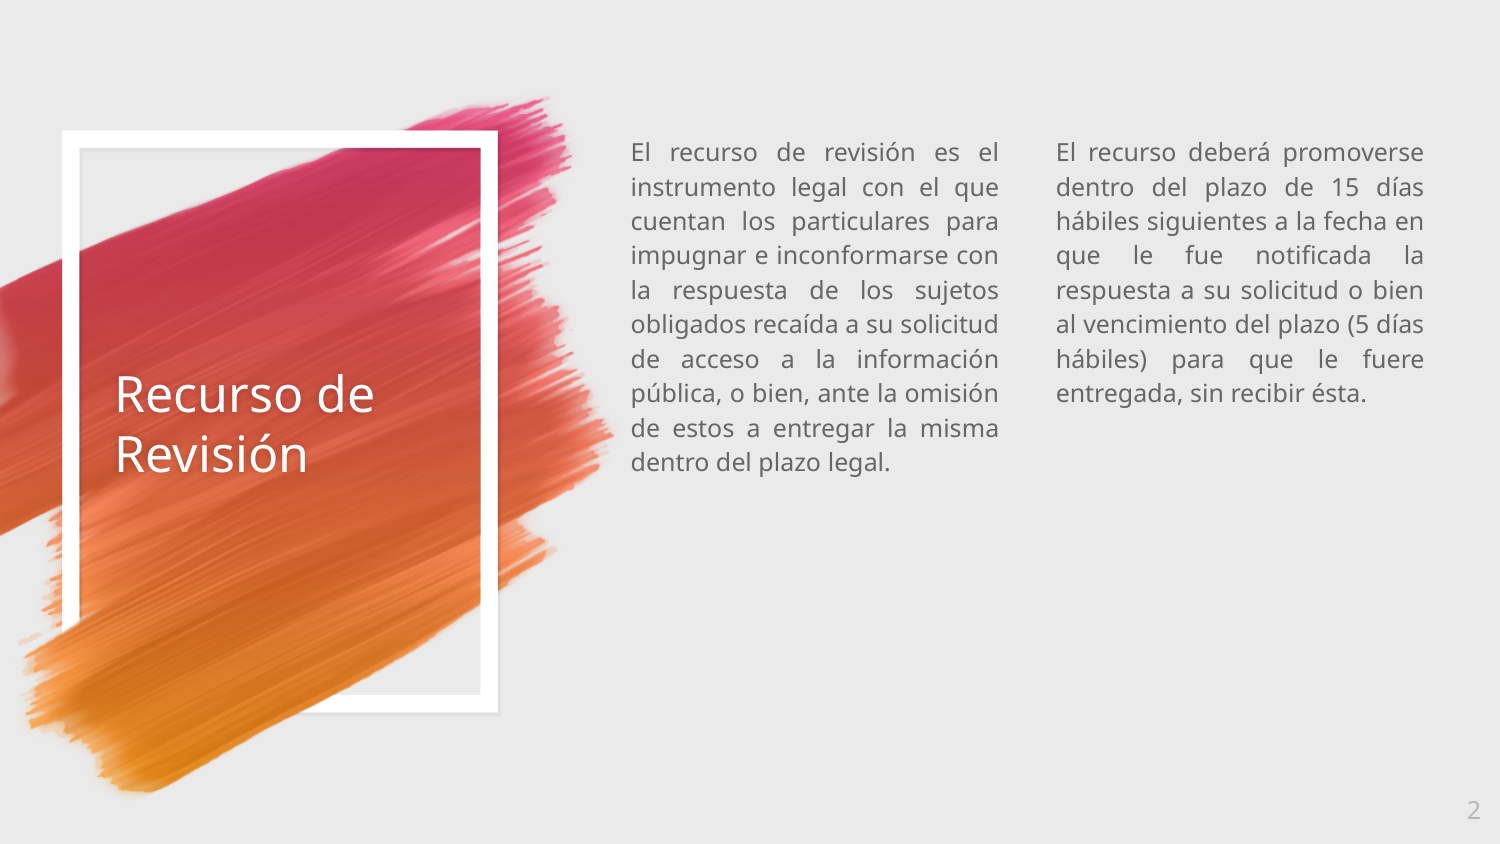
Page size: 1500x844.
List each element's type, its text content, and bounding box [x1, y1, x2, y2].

picture [0, 0, 1500, 844]
title Recurso de Revisión [114, 149, 447, 696]
list El recurso deberá promoverse dentro del plazo de 15 días hábiles siguientes a la fecha en que le fue notificada la respuesta a su solicitud o bien al vencimiento del plazo (5 días hábiles) para que le fuere entregada, sin recibir ésta. [1055, 132, 1426, 713]
slide_number 2 [1391, 779, 1482, 844]
list El recurso de revisión es el instrumento legal con el que cuentan los particulares para impugnar e inconformarse con la respuesta de los sujetos obligados recaída a su solicitud de acceso a la información pública, o bien, ante la omisión de estos a entregar la misma dentro del plazo legal. [630, 132, 1000, 713]
